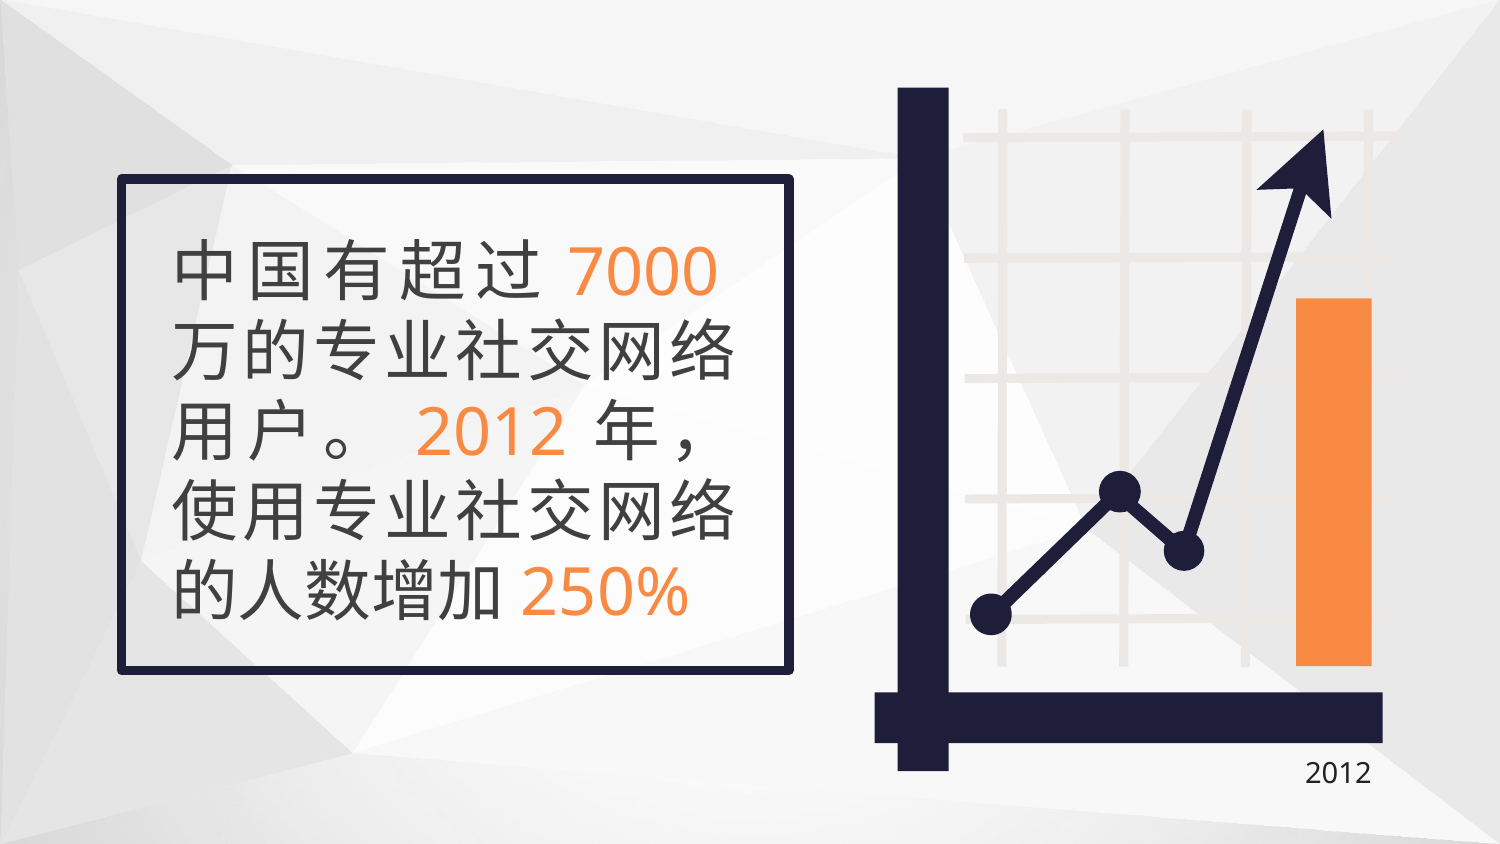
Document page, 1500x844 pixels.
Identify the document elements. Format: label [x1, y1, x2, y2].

picture [0, 0, 1500, 844]
text_box [121, 178, 790, 671]
text_box [874, 87, 1403, 799]
